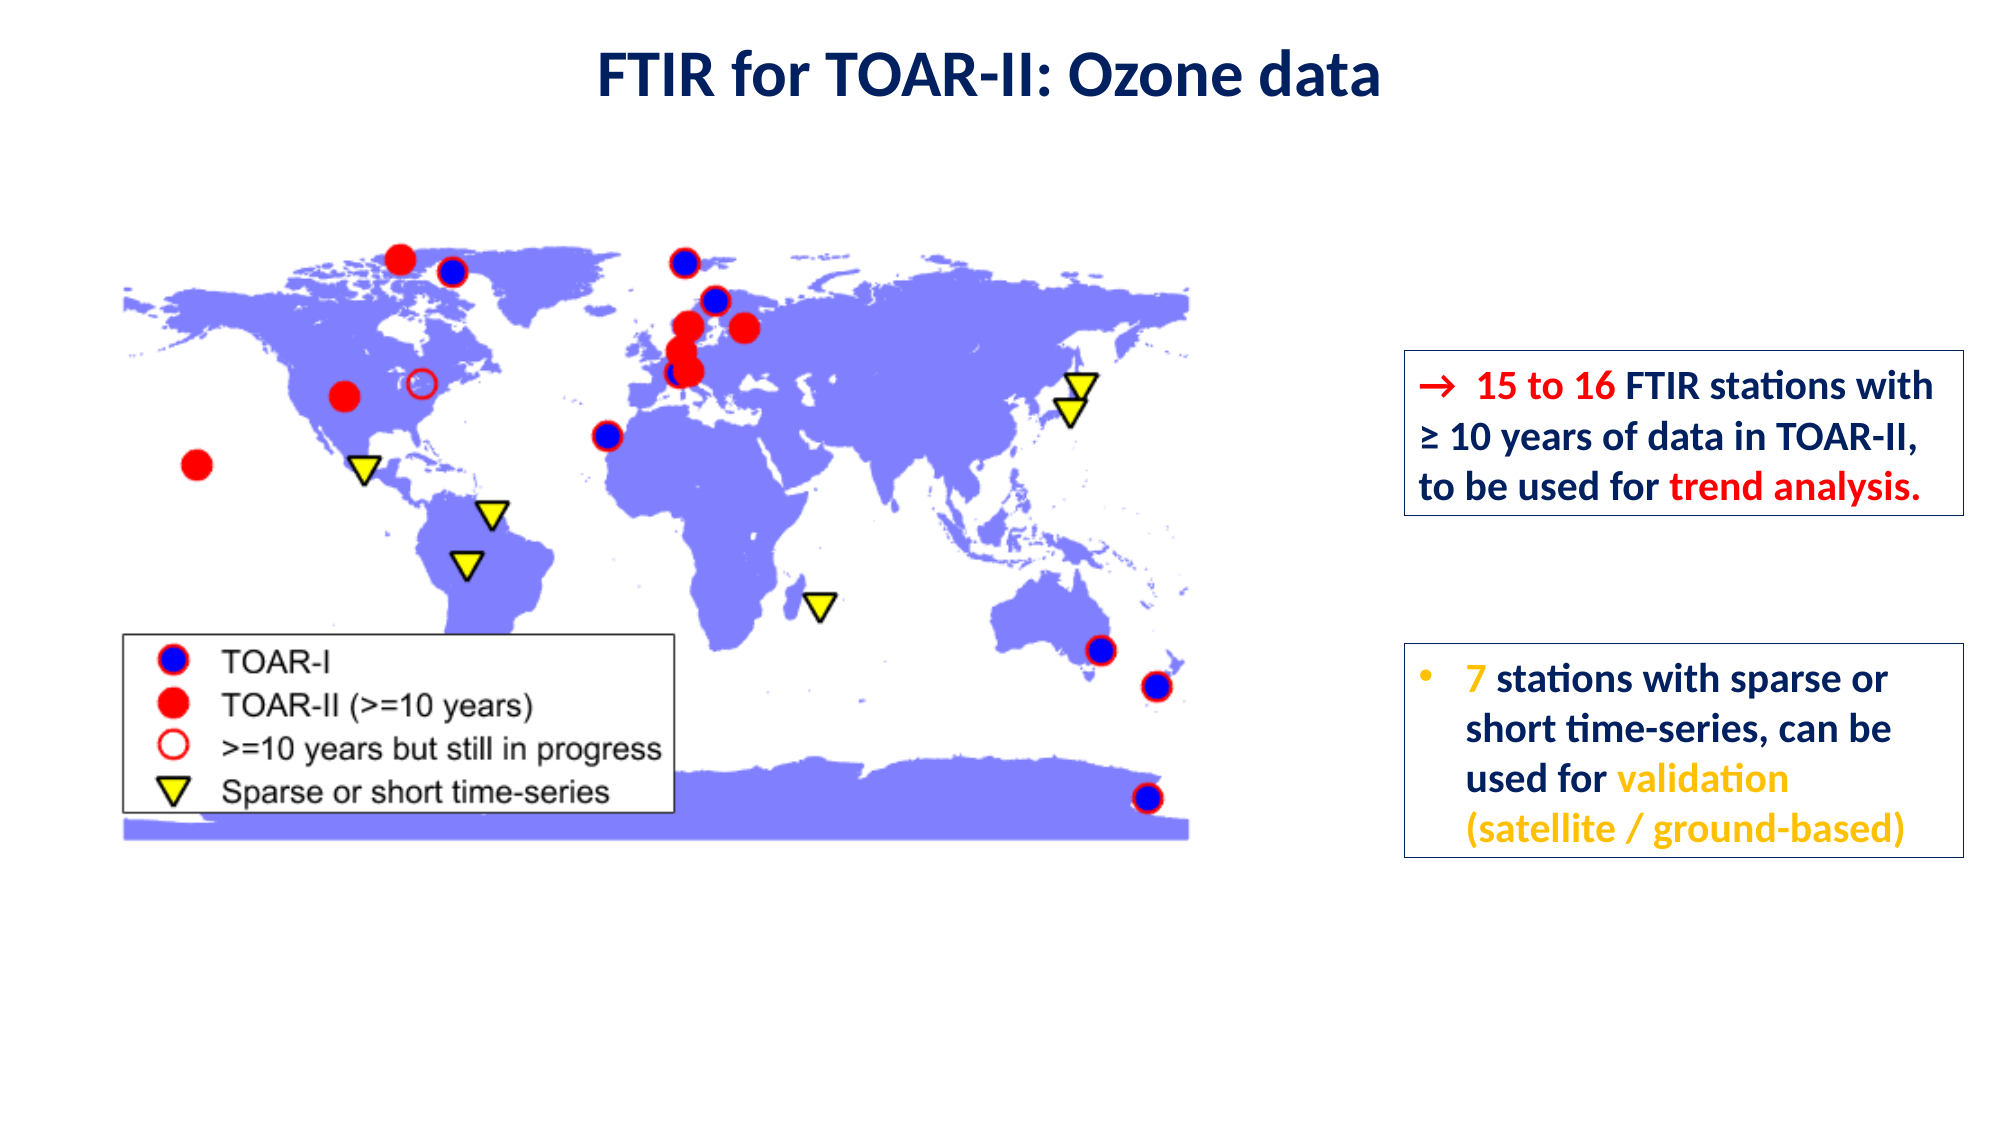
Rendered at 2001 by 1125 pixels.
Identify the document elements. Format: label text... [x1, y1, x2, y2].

text_box → 15 to 16 FTIR stations with ≥ 10 years of data in TOAR-II, to be used for trend analysis. [1404, 350, 1964, 516]
picture [96, 220, 1213, 873]
text_box FTIR for TOAR-II: Ozone data [48, 22, 1933, 118]
text_box 7 stations with sparse or short time-series, can be used for validation (satellite / ground-based) [1404, 643, 1964, 858]
